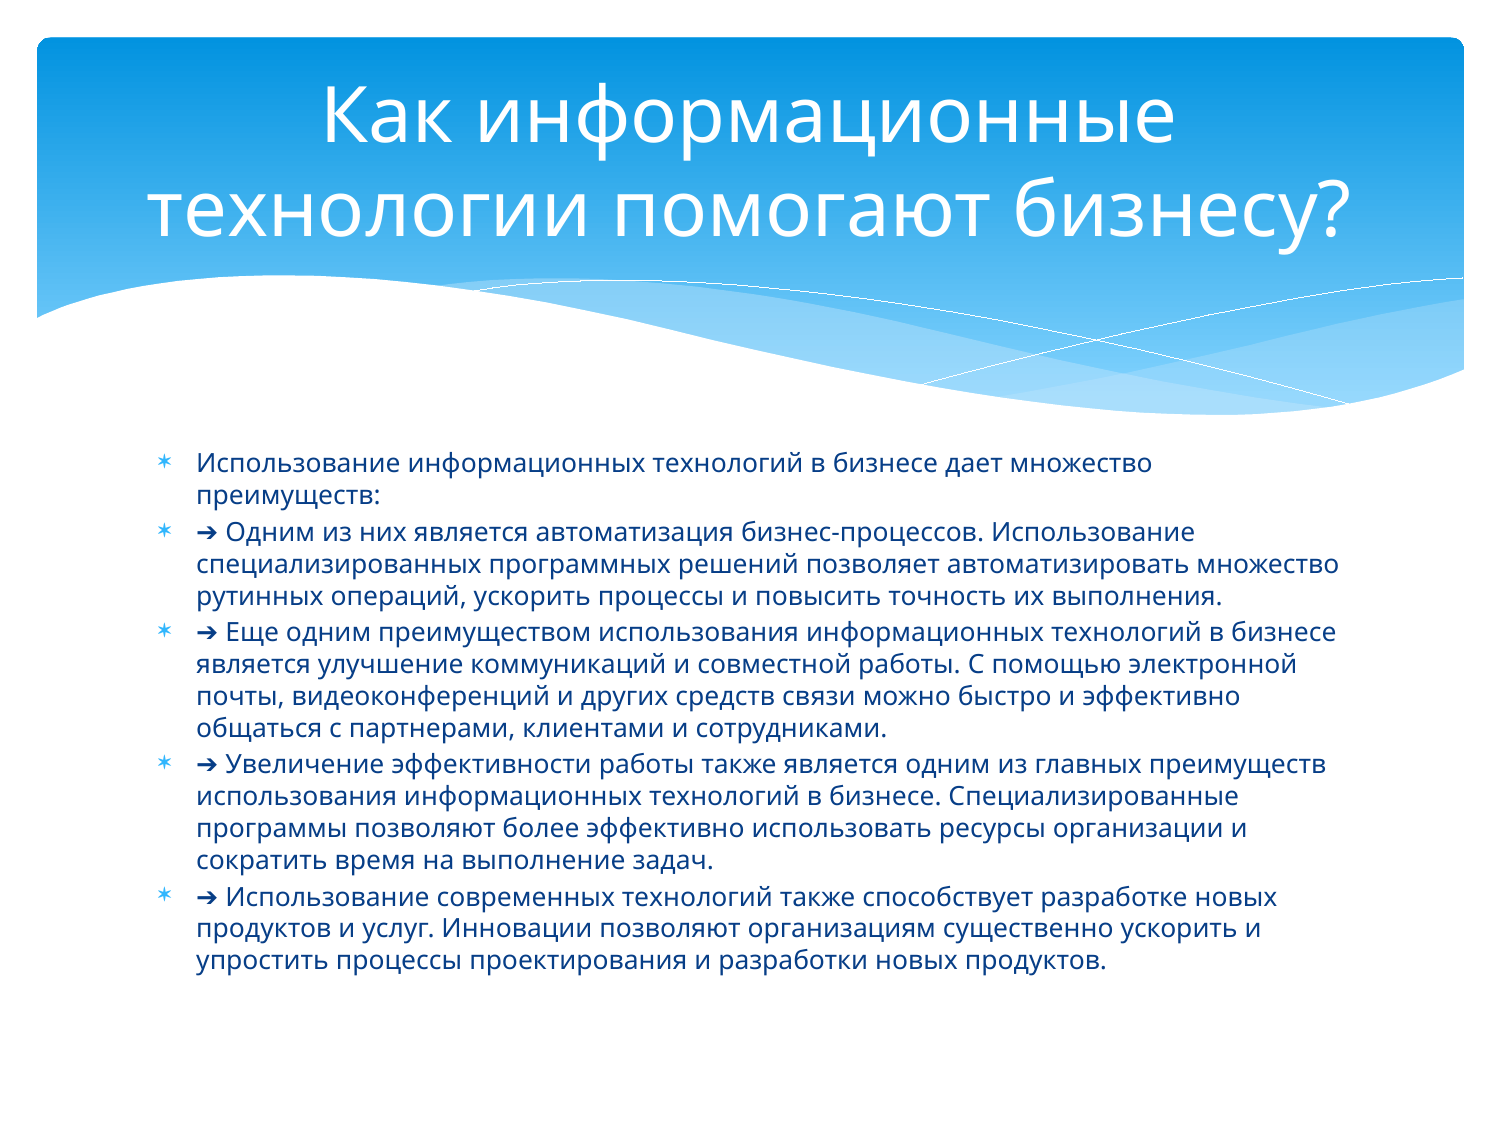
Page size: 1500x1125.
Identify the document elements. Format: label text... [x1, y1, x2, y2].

title Как информационные технологии помогают бизнесу? [75, 55, 1425, 261]
list Использование информационных технологий в бизнесе дает множество преимуществ: ➔ Одним из них является автоматизация бизнес-процессов. Использование специализированных программных решений позволяет автоматизировать множество рутинных операций, ускорить процессы и повысить точность их выполнения. ➔ Еще одним преимуществом использования информационных технологий в бизнесе является улучшение коммуникаций и совместной работы. С помощью электронной почты, видеоконференций и других средств связи можно быстро и эффективно общаться с партнерами, клиентами и сотрудниками. ➔ Увеличение эффективности работы также является одним из главных преимуществ использования информационных технологий в бизнесе. Специализированные программы позволяют более эффективно использовать ресурсы организации и сократить время на выполнение задач. ➔ Использование современных технологий также способствует разработке новых продуктов и услуг. Инновации позволяют организациям существенно ускорить и упростить процессы проектирования и разработки новых продуктов. [143, 438, 1359, 1005]
